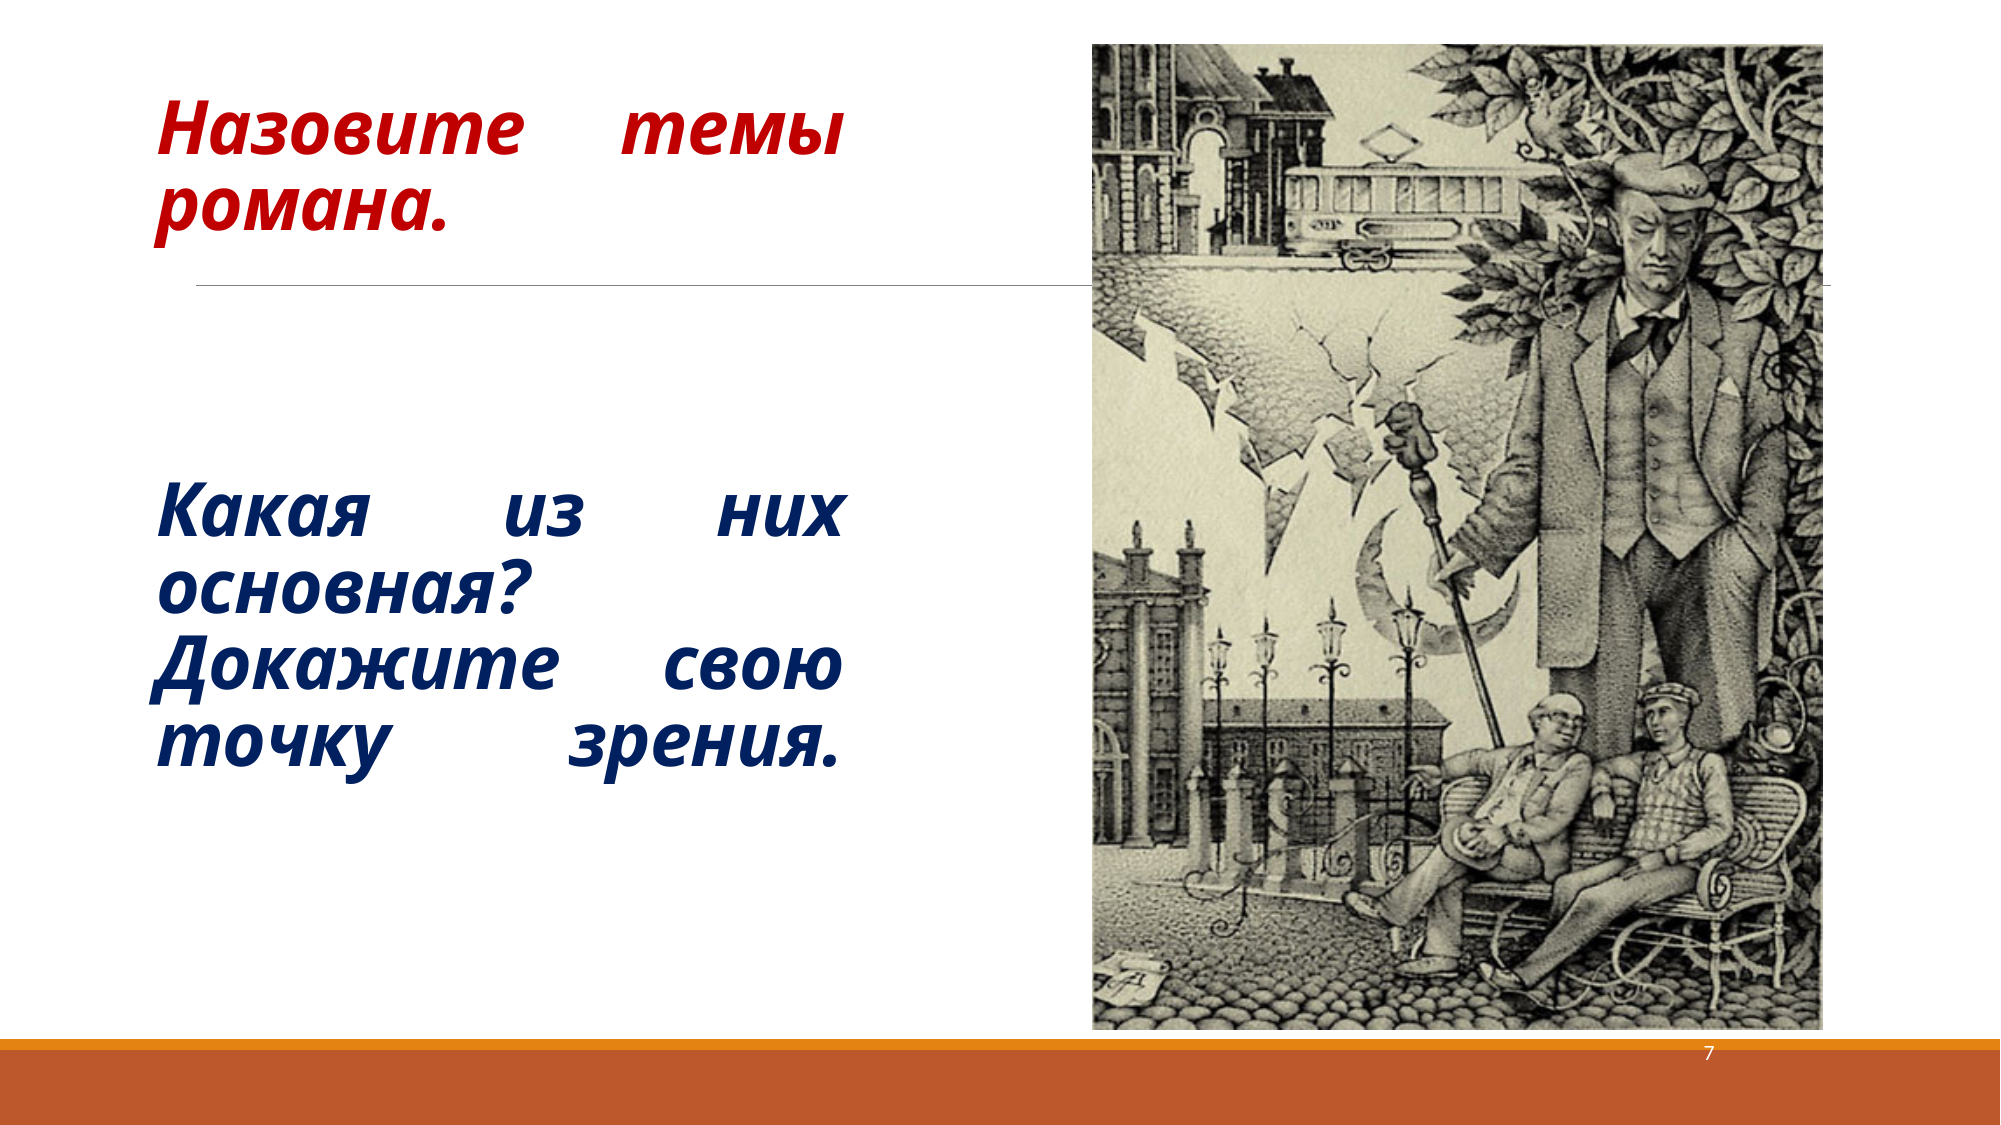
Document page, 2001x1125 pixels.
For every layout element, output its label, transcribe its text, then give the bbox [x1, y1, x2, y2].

title Назовите темы романа. Какая из них основная? Докажите свою точку зрения. [141, 45, 860, 879]
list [1091, 44, 1824, 1030]
slide_number 7 [1629, 1039, 1730, 1089]
